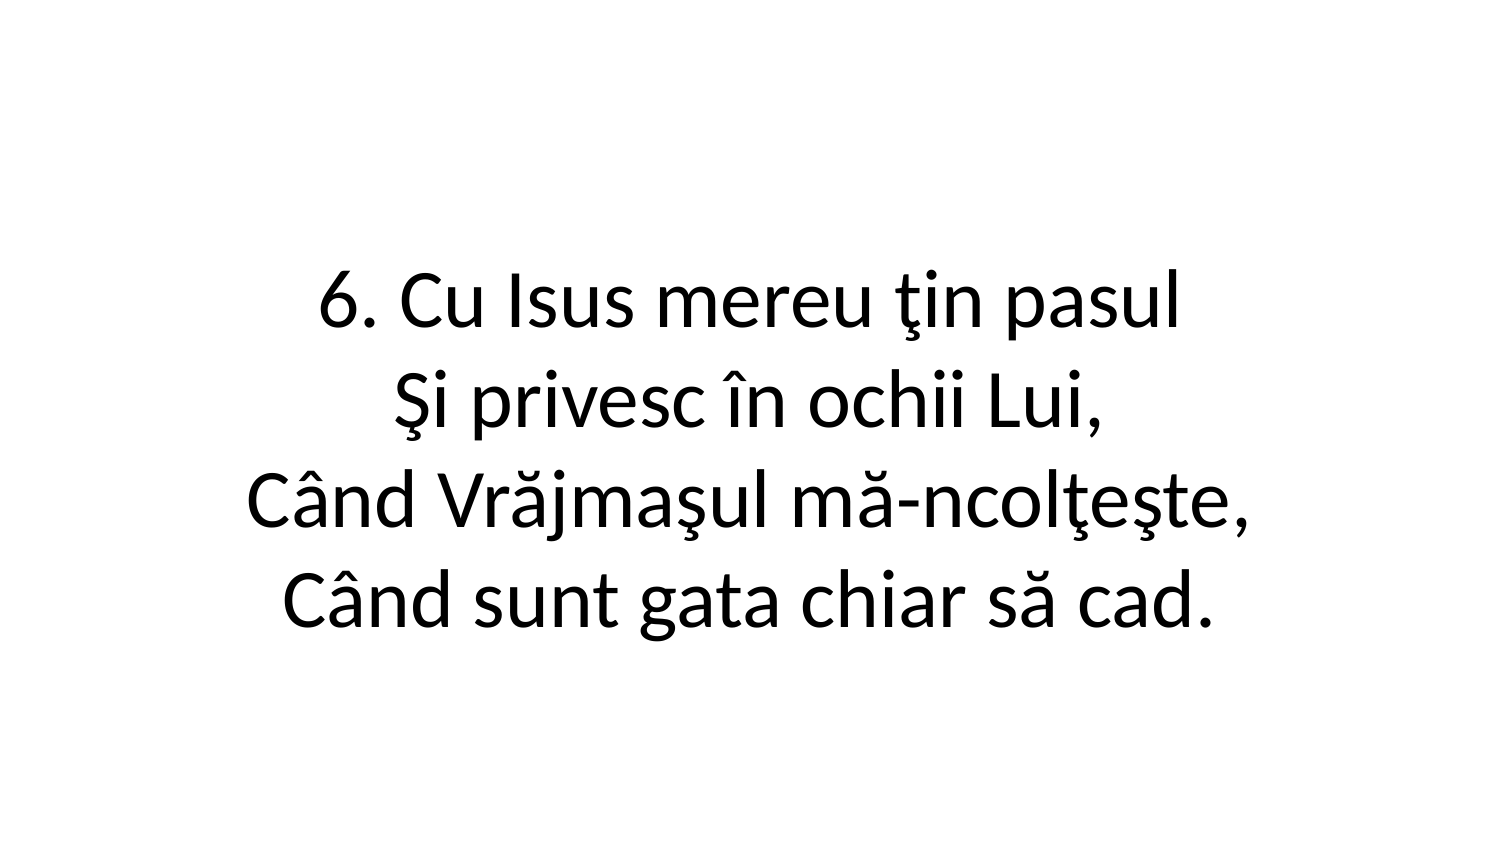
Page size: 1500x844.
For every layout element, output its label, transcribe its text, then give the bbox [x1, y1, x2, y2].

text_box 6. Cu Isus mereu ţin pasul Şi privesc în ochii Lui, Când Vrăjmaşul mă-ncolţeşte, Când sunt gata chiar să cad. [231, 192, 1269, 652]
